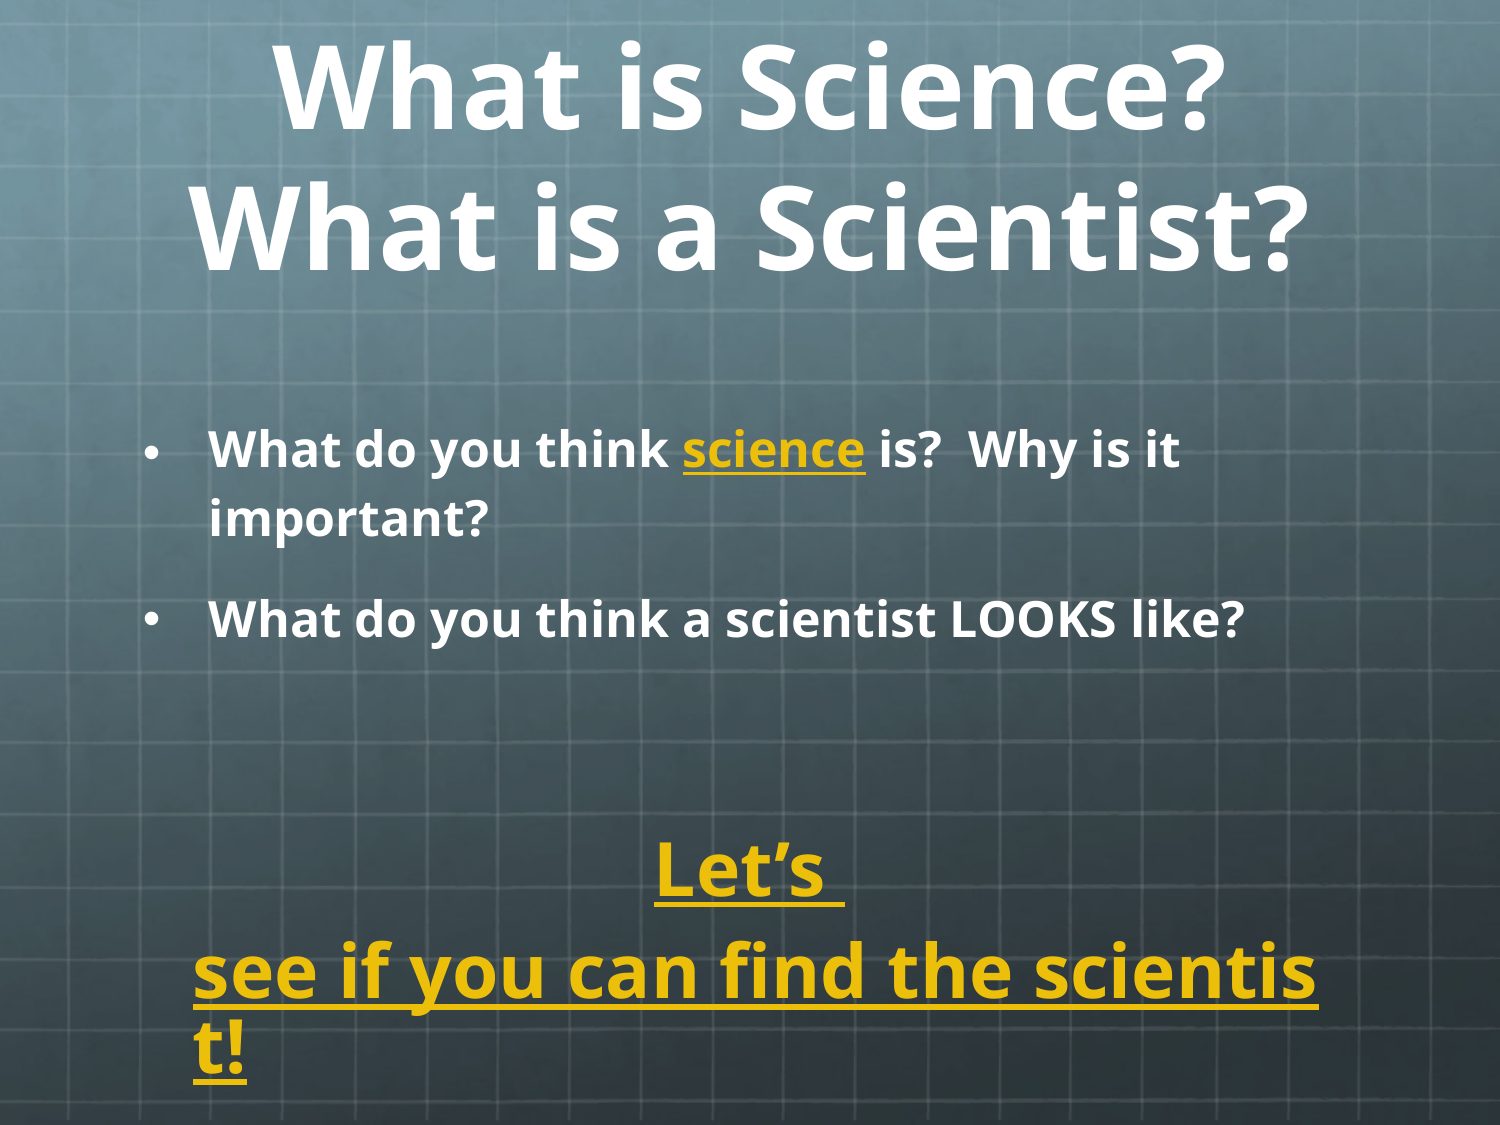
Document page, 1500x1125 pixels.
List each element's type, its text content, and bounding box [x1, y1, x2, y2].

list What do you think science is? Why is it important? What do you think a scientist LOOKS like? Let’s see if you can find the scientist! [127, 308, 1372, 958]
title What is Science? What is a Scientist? [127, 17, 1372, 289]
picture [0, 0, 1500, 1125]
